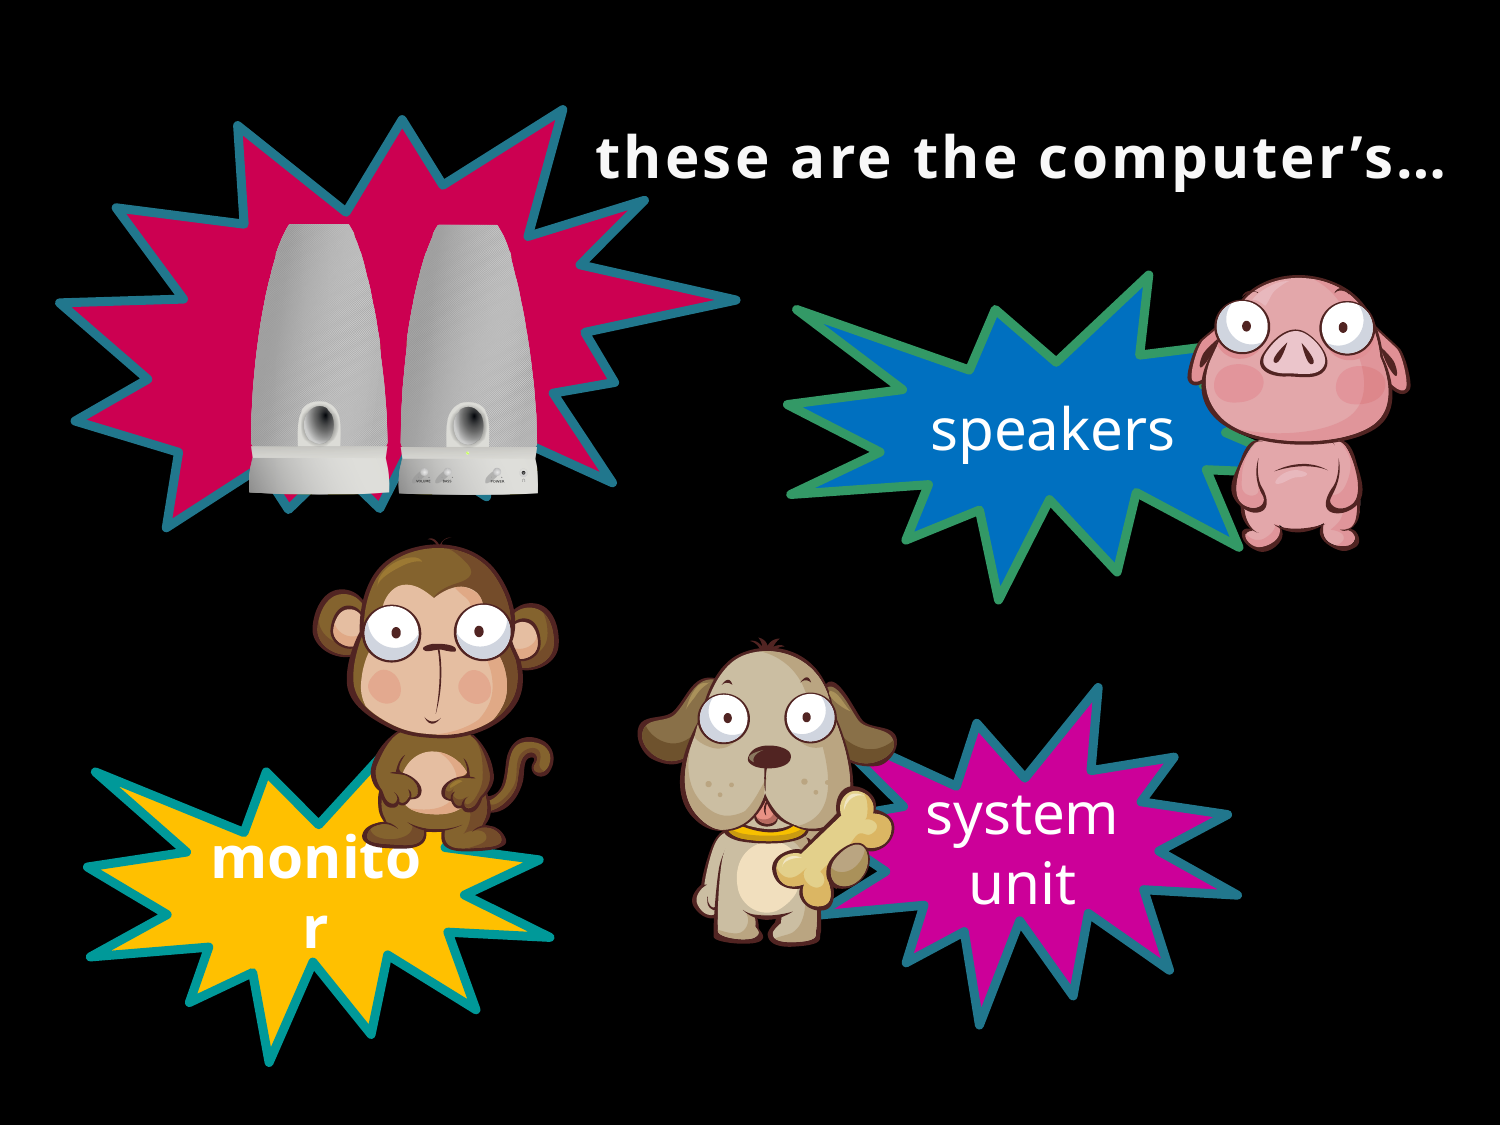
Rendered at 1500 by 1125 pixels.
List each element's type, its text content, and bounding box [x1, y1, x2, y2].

text_box [55, 105, 568, 533]
text_box [539, 198, 741, 488]
picture [637, 637, 898, 947]
text_box monitor [83, 767, 555, 1067]
text_box speakers [782, 270, 1181, 605]
picture [249, 224, 538, 495]
text_box system unit [901, 683, 1242, 1030]
picture [312, 537, 560, 852]
text_box these are the computer’s… [562, 112, 1463, 198]
picture [1187, 274, 1411, 553]
